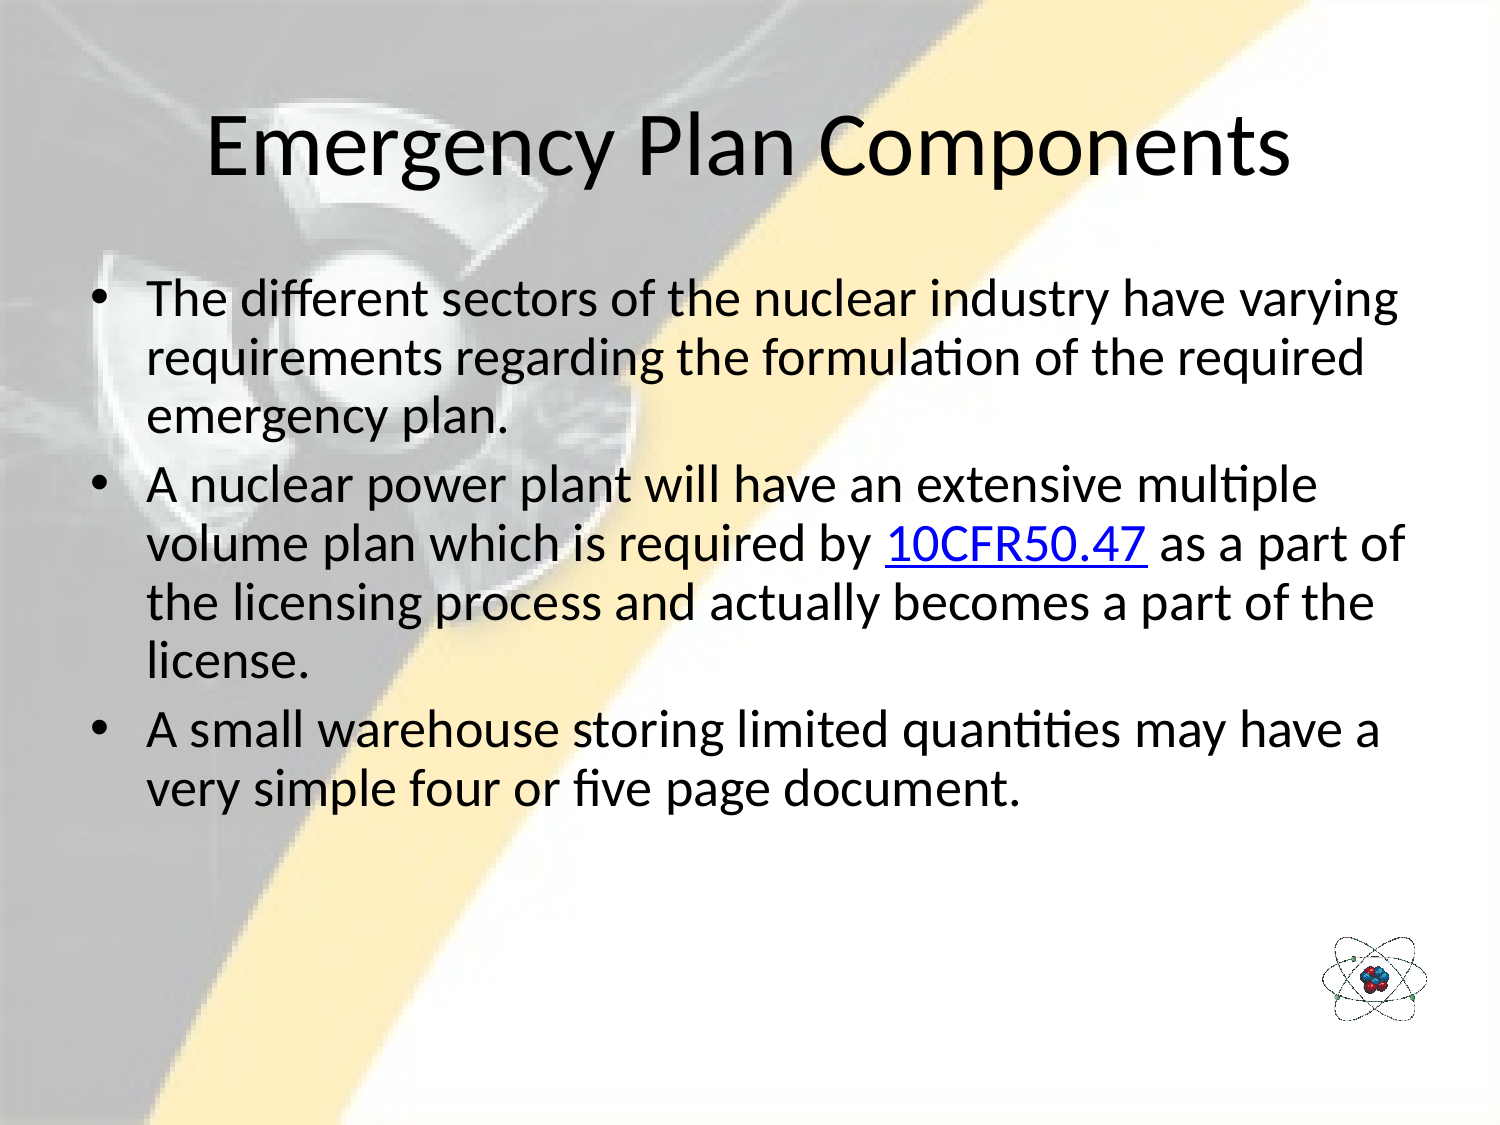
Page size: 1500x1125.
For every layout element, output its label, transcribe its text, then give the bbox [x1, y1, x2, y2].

picture [1322, 937, 1427, 1021]
list The different sectors of the nuclear industry have varying requirements regarding the formulation of the required emergency plan. A nuclear power plant will have an extensive multiple volume plan which is required by 10CFR50.47 as a part of the licensing process and actually becomes a part of the license. A small warehouse storing limited quantities may have a very simple four or five page document. [75, 262, 1425, 1005]
title Emergency Plan Components [75, 45, 1425, 233]
